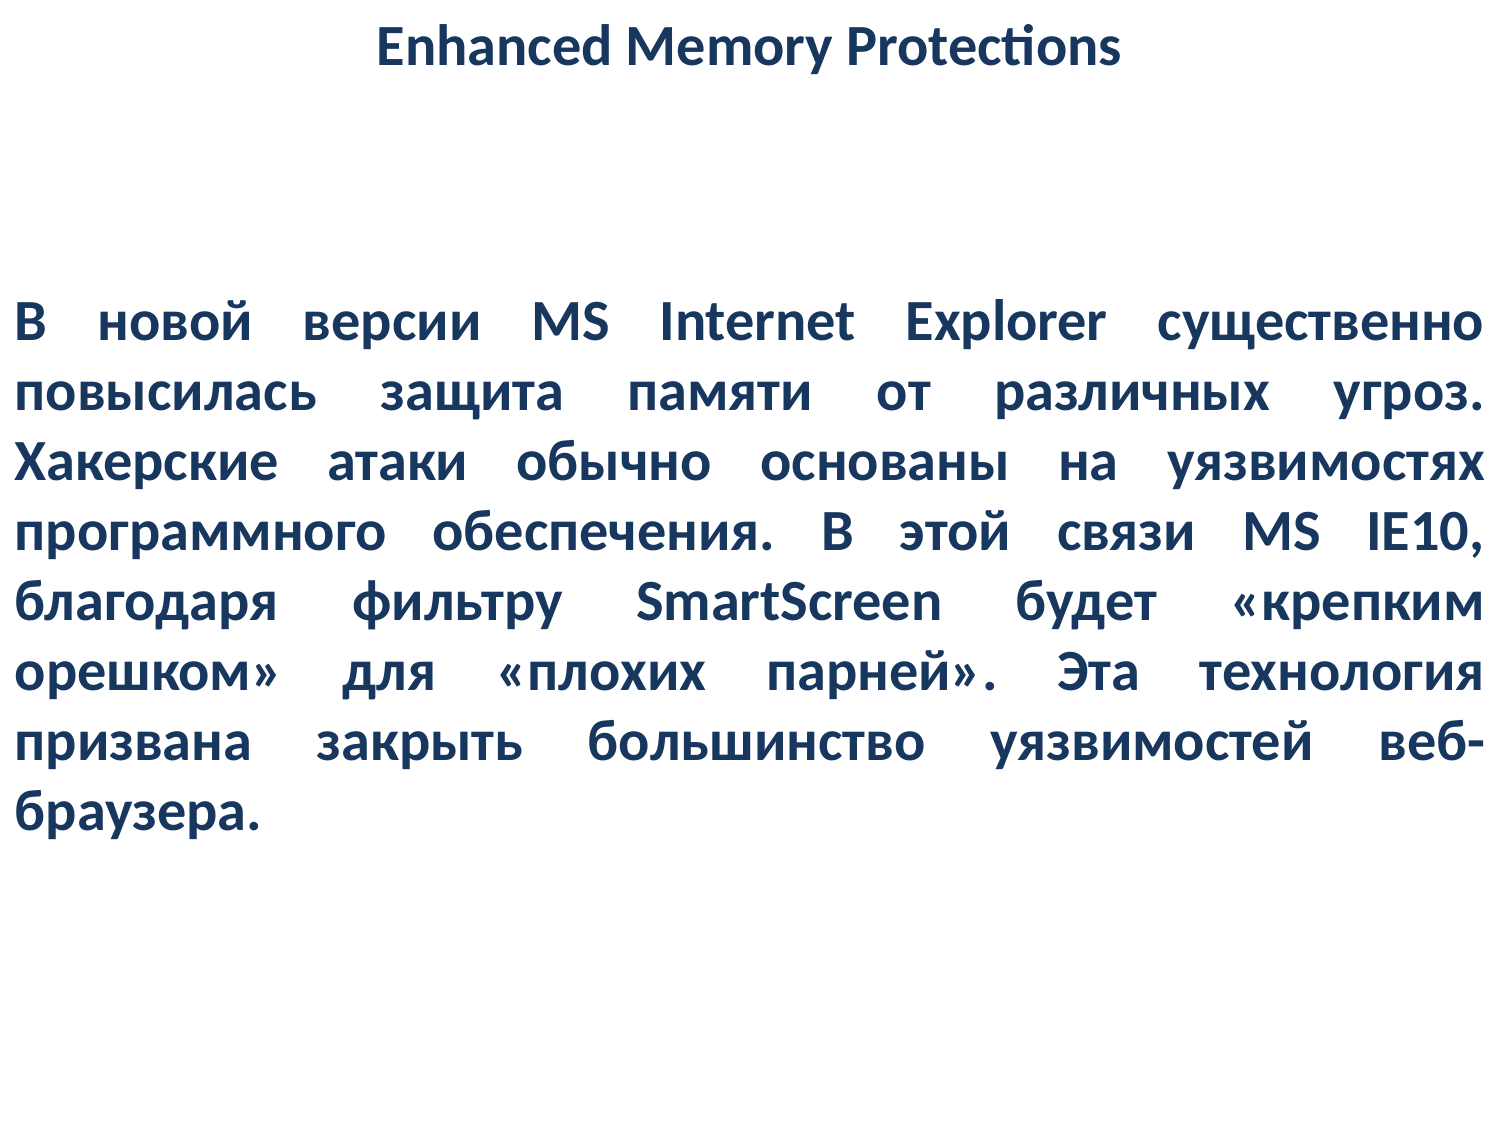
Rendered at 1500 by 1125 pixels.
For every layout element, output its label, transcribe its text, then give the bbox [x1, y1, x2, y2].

text_box Enhanced Memory Protections [0, 0, 1500, 85]
text_box В новой версии MS Internet Explorer существенно повысилась защита памяти от различных угроз. Хакерские атаки обычно основаны на уязвимостях программного обеспечения. В этой связи MS IE10, благодаря фильтру SmartScreen будет «крепким орешком» для «плохих парней». Эта технология призвана закрыть большинство уязвимостей веб-браузера. [0, 274, 1500, 850]
